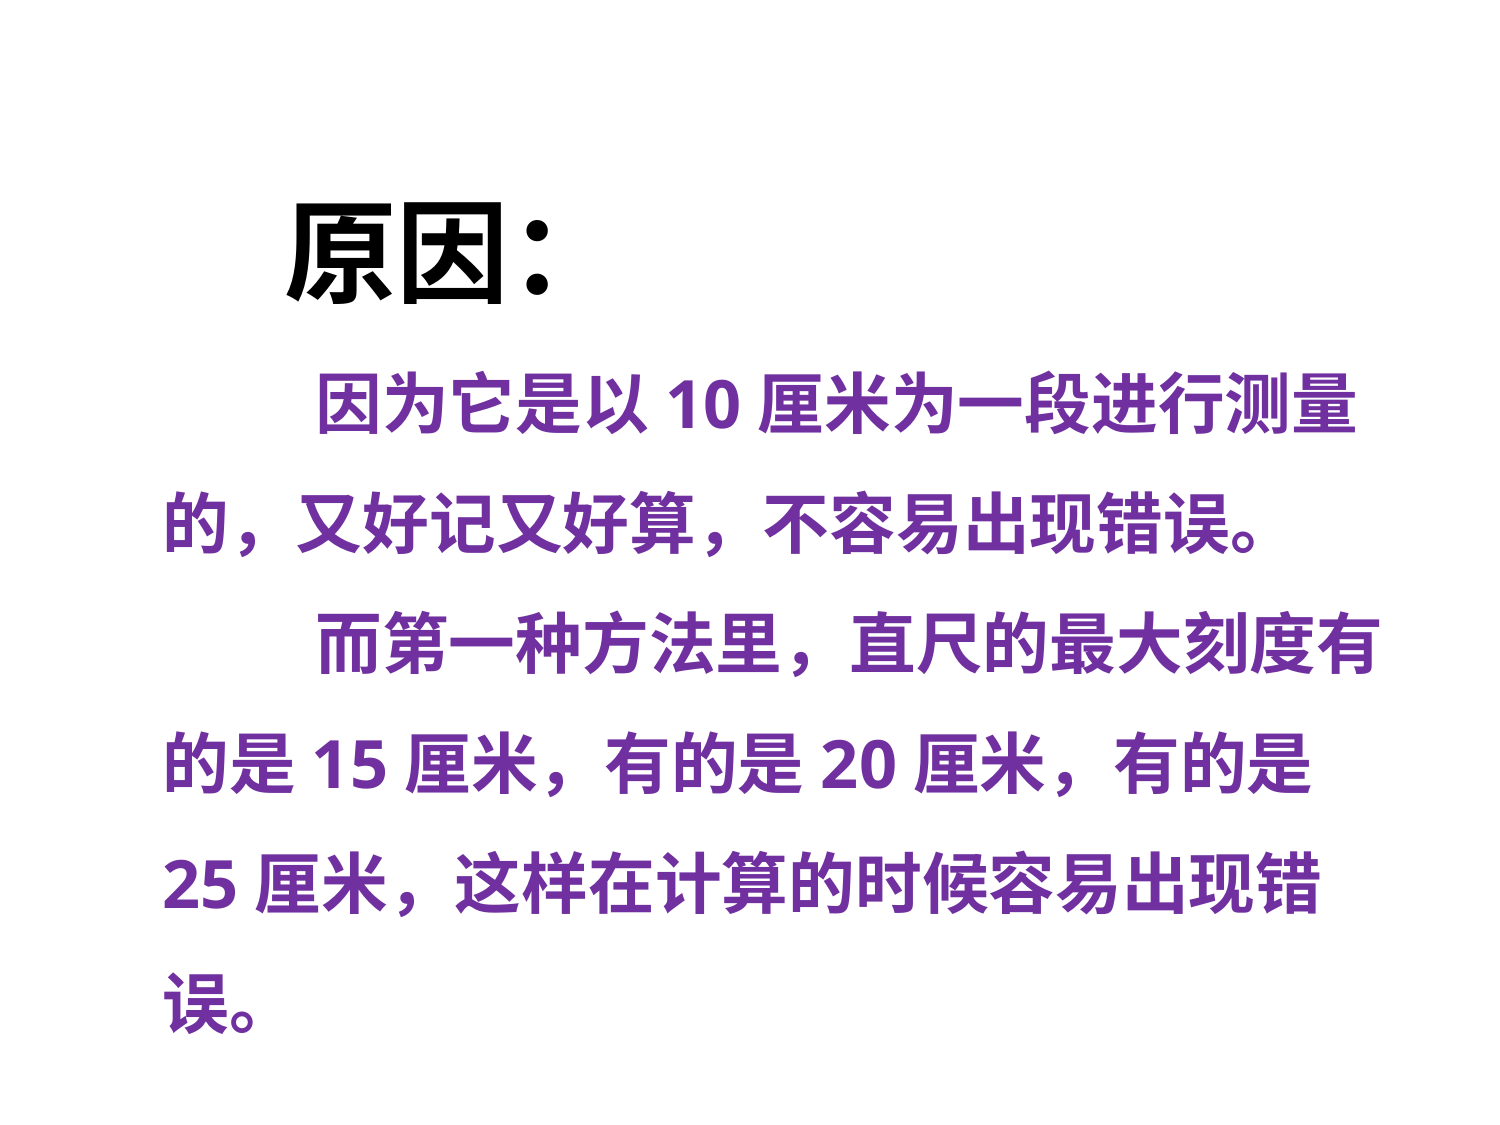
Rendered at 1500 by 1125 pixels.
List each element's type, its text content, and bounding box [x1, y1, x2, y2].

text_box 原因： [269, 174, 868, 314]
text_box 因为它是以10厘米为一段进行测量的，又好记又好算，不容易出现错误。 而第一种方法里，直尺的最大刻度有的是15厘米，有的是20厘米，有的是25厘米，这样在计算的时候容易出现错误。 [147, 314, 1402, 1050]
